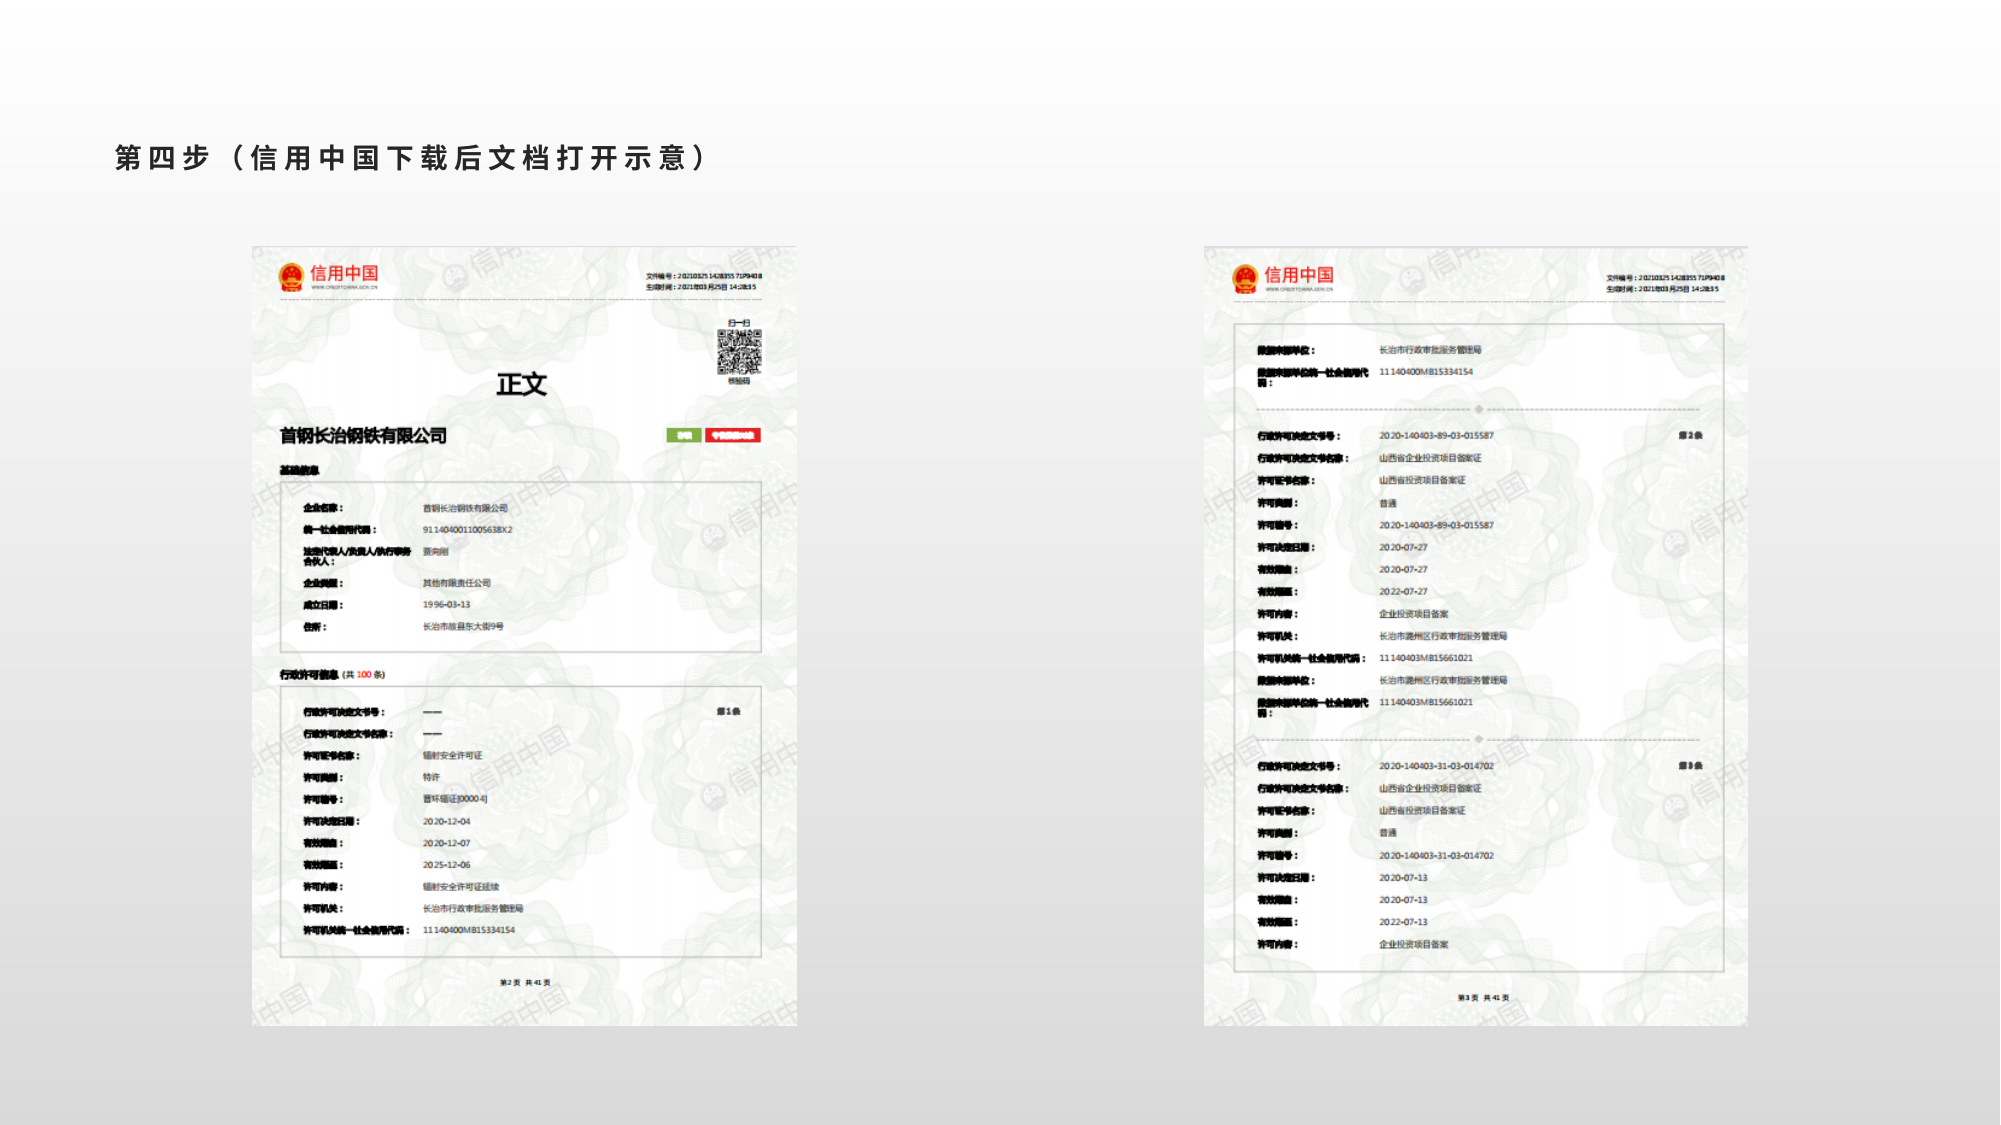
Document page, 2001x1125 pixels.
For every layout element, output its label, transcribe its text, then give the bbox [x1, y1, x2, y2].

title 第四步（信用中国下载后文档打开示意） [99, 99, 1900, 216]
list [1204, 246, 1748, 1026]
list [252, 246, 797, 1026]
